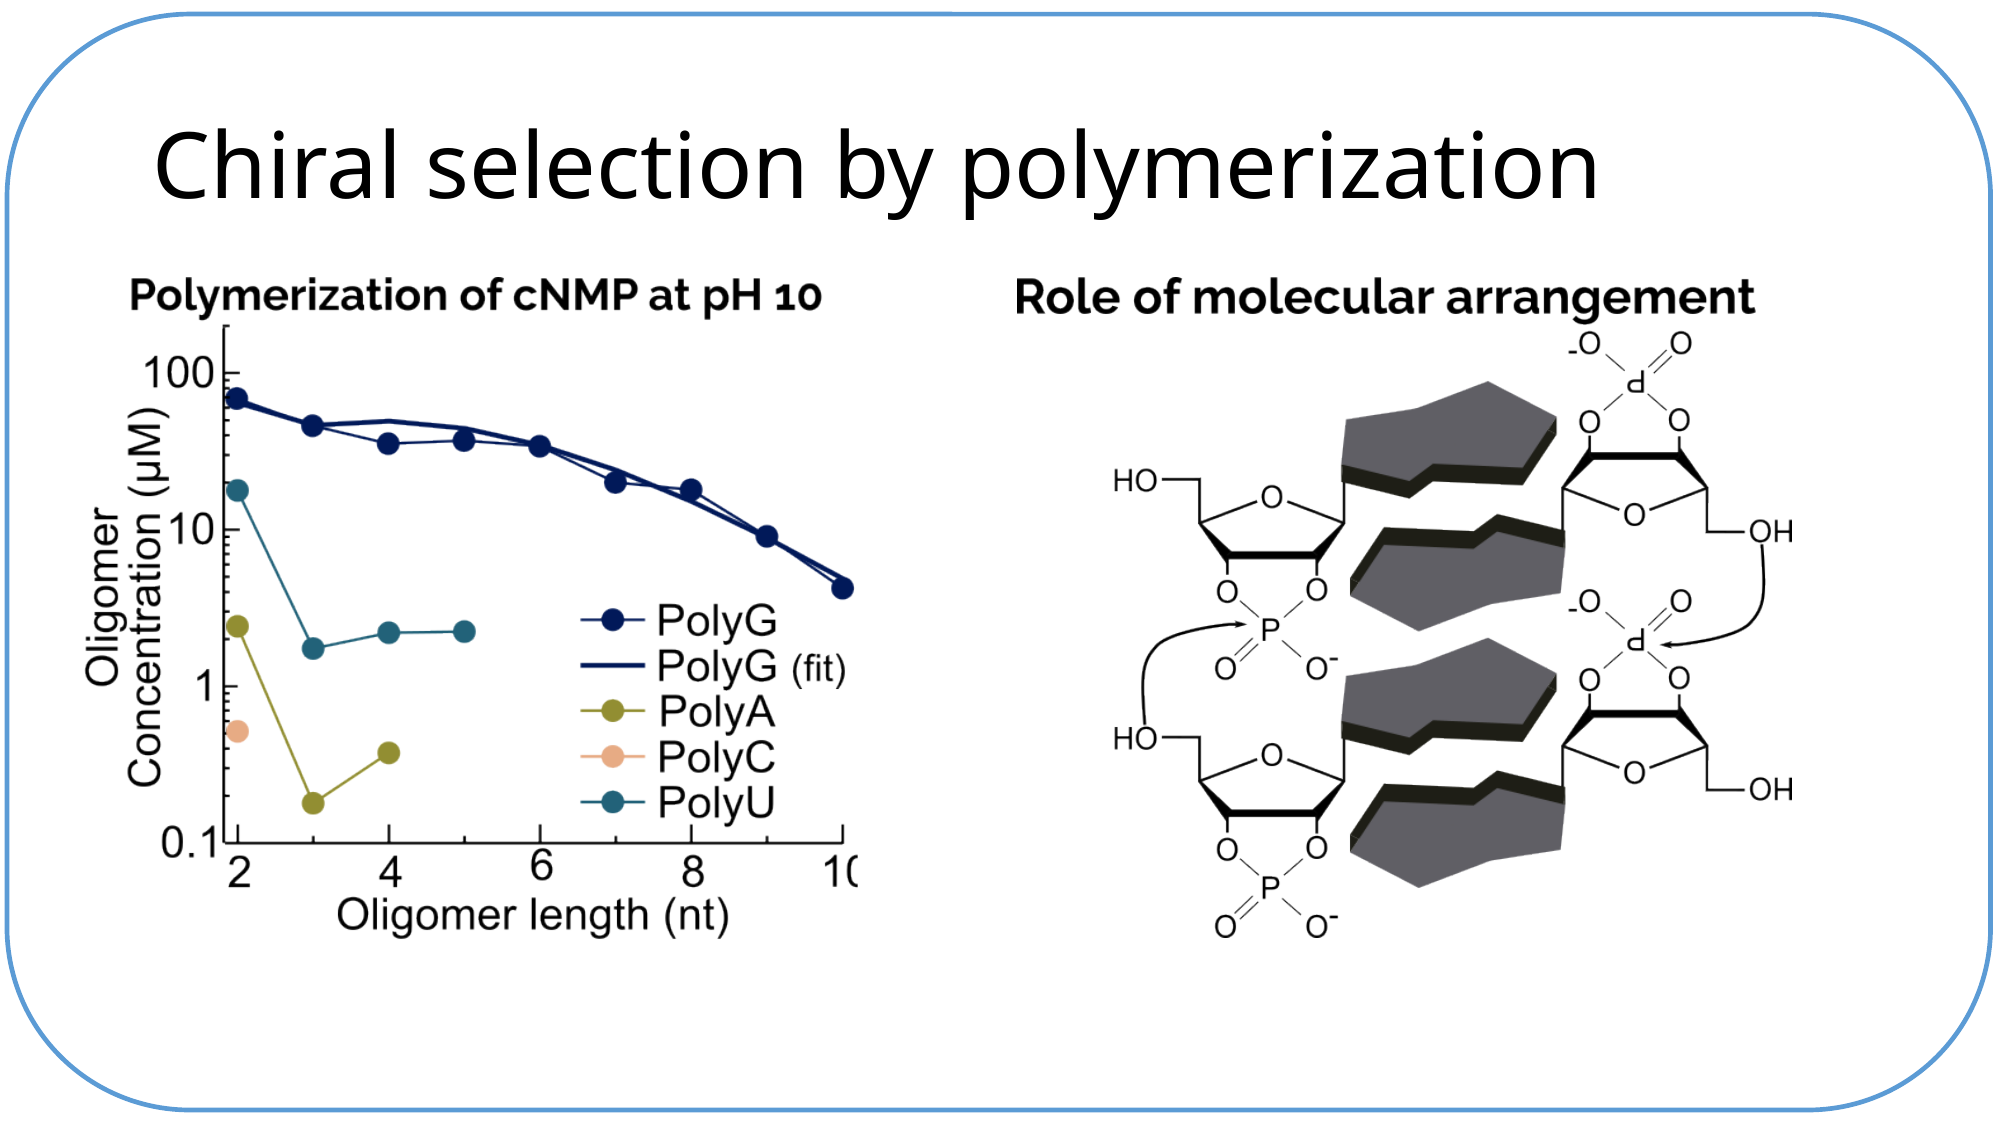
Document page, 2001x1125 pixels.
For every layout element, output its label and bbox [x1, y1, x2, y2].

list [65, 277, 858, 943]
picture [1017, 277, 1791, 938]
text_box [5, 13, 1992, 1112]
